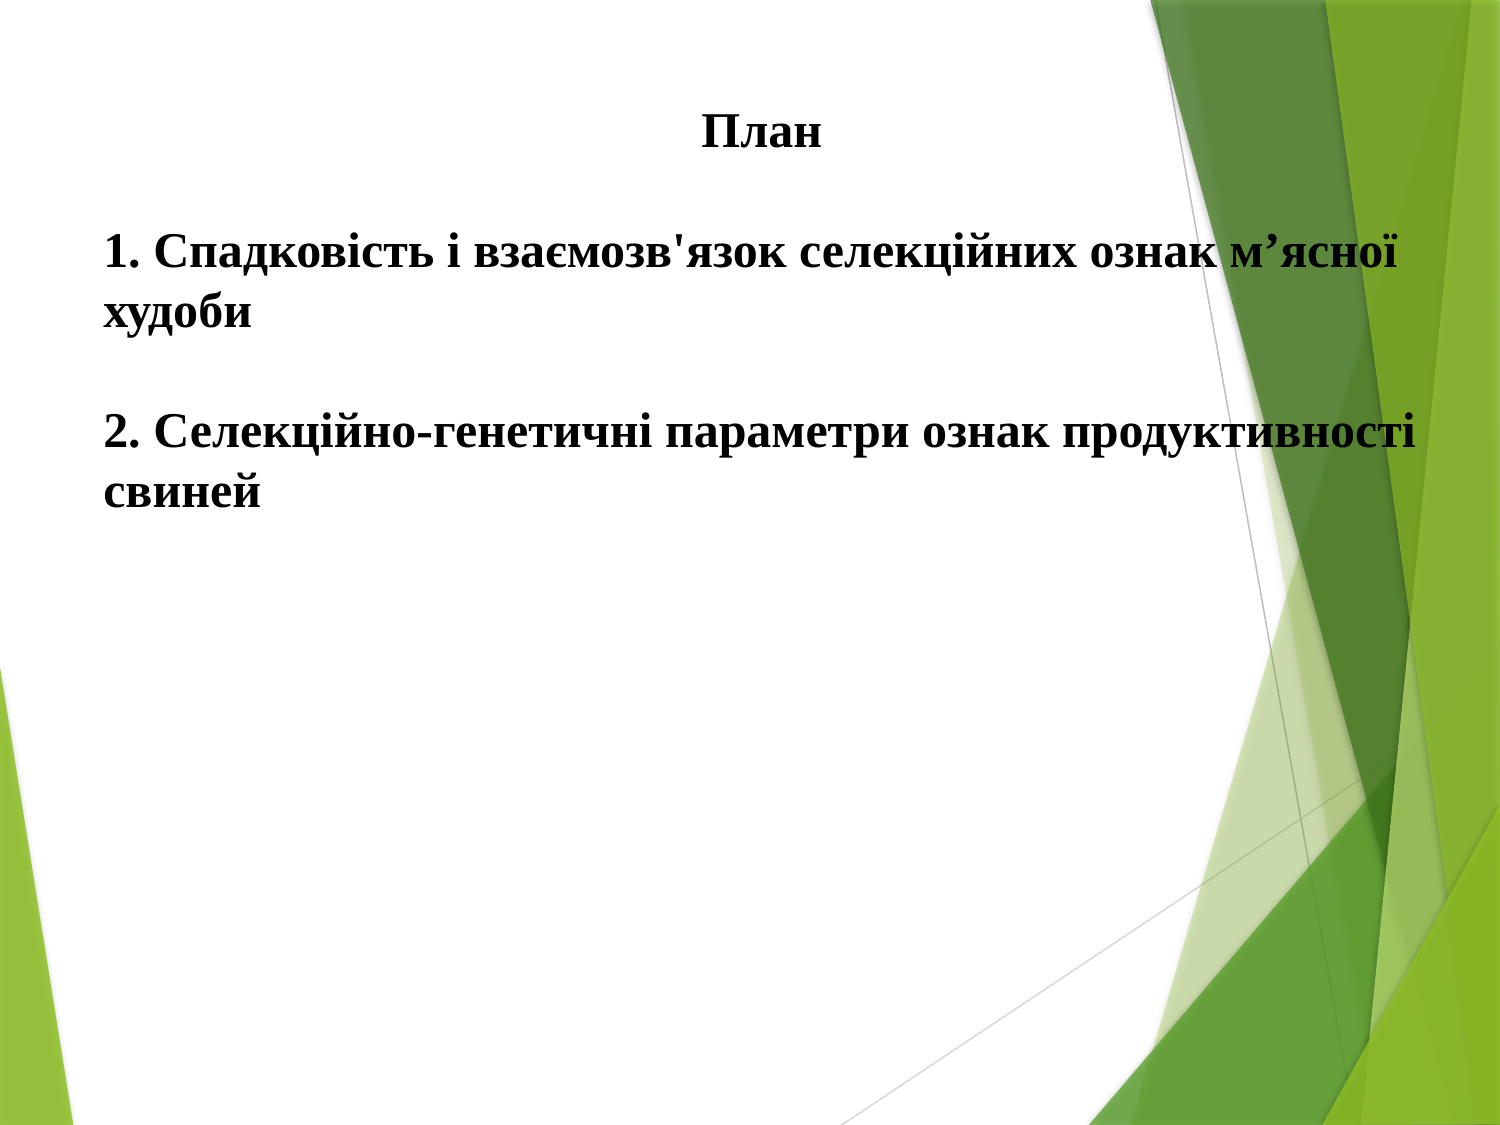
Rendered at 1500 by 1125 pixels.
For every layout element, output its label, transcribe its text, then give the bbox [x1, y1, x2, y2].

text_box План 1. Спадковість і взаємозв'язок селекційних ознак м’ясної худоби 2. Селекційно-генетичні параметри ознак продуктивності свиней [88, 89, 1436, 525]
